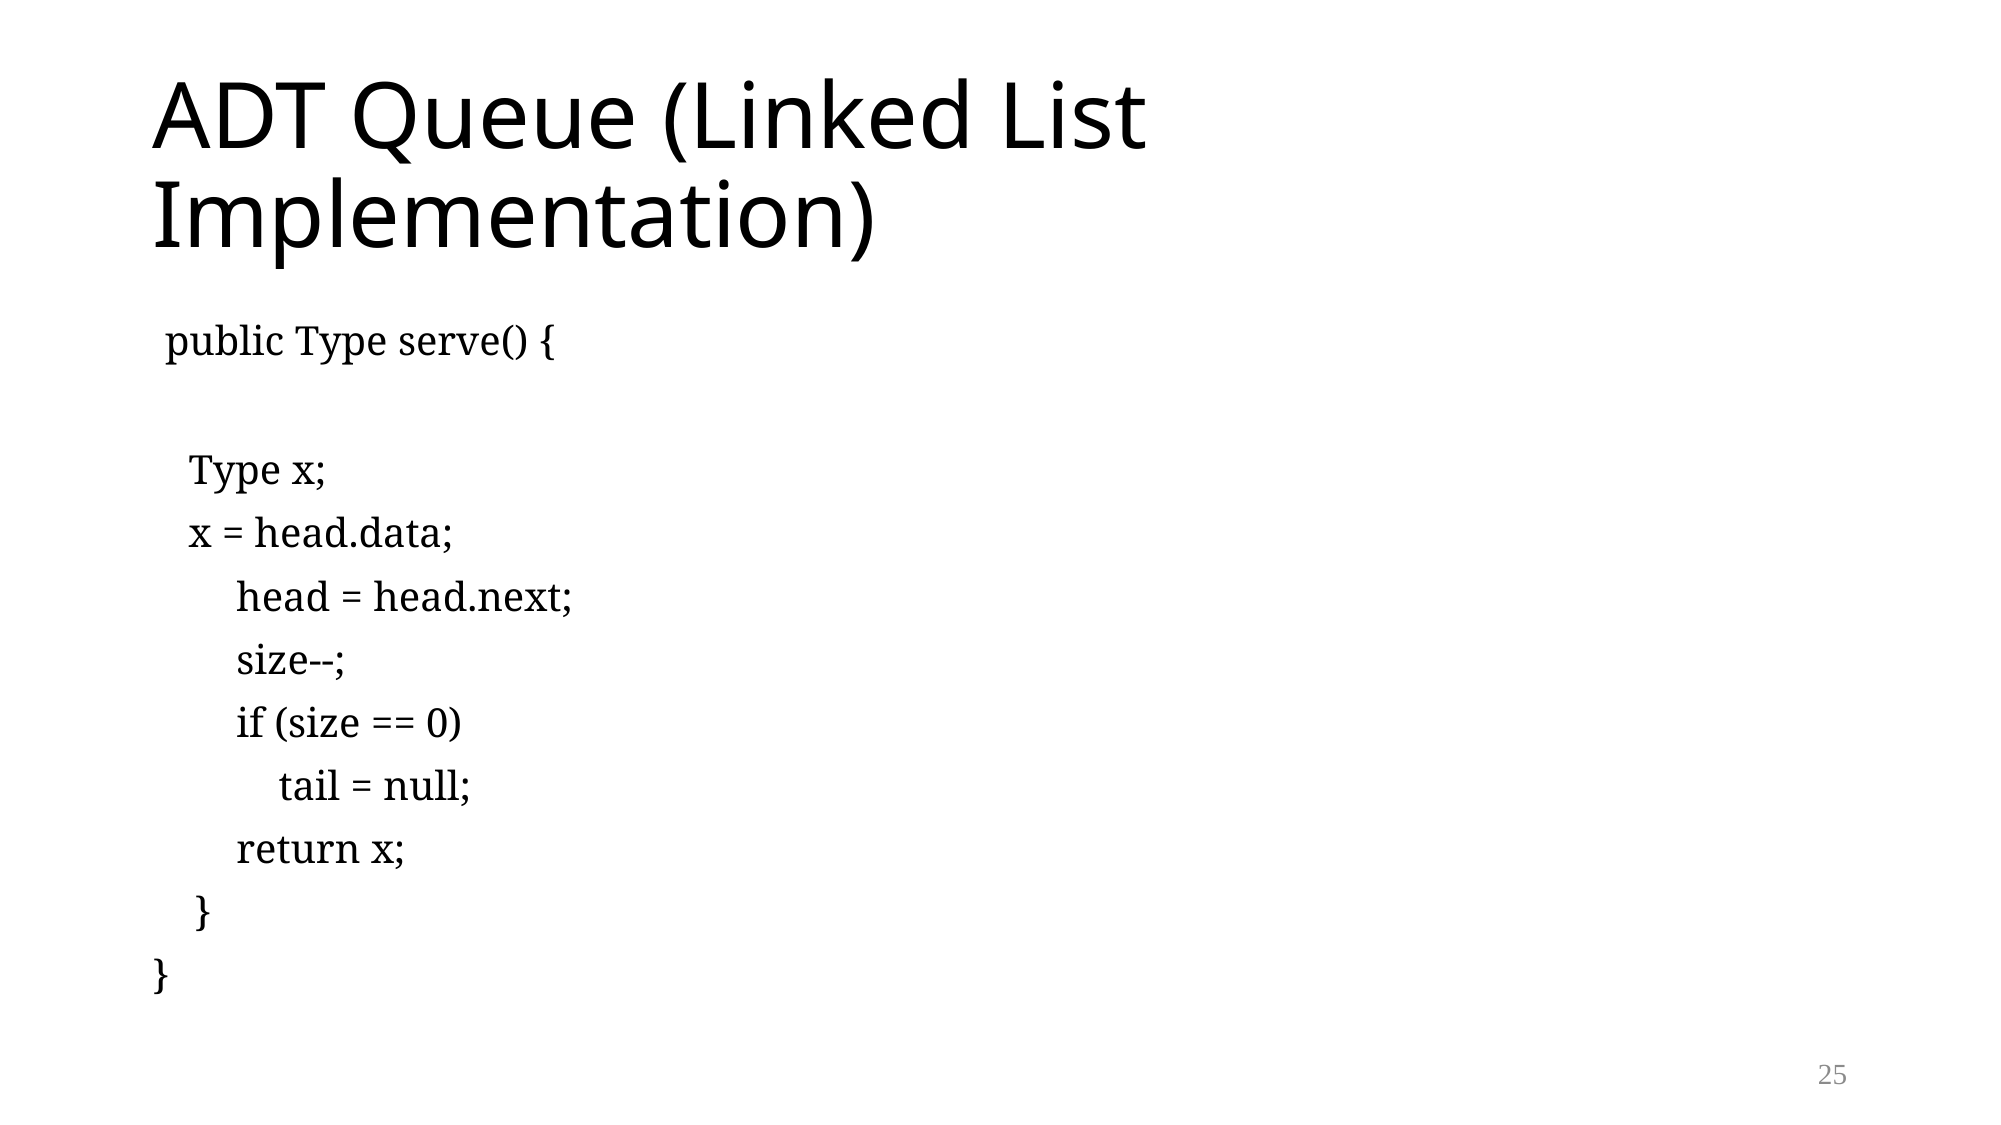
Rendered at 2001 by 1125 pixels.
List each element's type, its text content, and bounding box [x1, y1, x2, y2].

title ADT Queue (Linked List Implementation) [137, 59, 1863, 278]
slide_number 25 [1412, 1042, 1863, 1103]
list public Type serve() { Type x; x = head.data; head = head.next; size--; if (size == 0) tail = null; return x; } } [137, 299, 1863, 1014]
